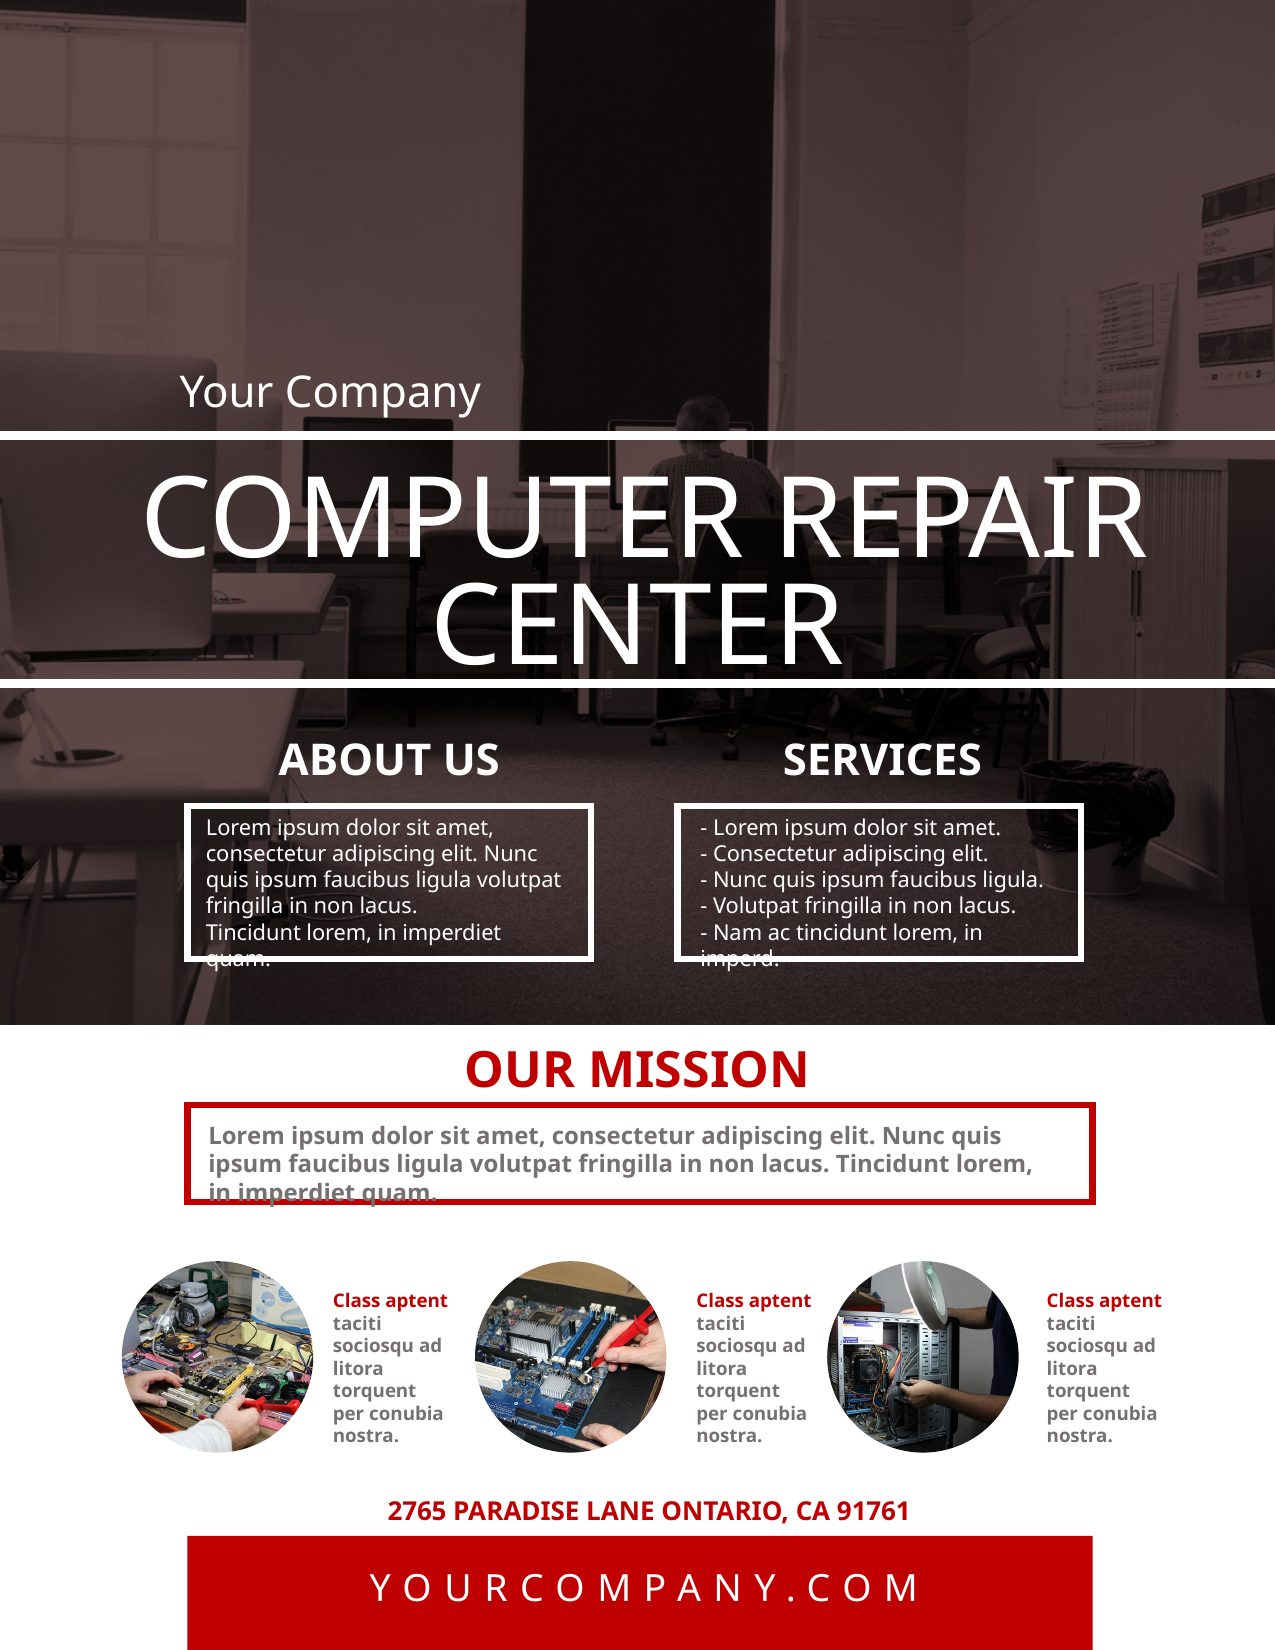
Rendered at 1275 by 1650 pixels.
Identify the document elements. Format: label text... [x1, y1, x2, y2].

text_box Lorem ipsum dolor sit amet, consectetur adipiscing elit. Nunc quis ipsum faucibus ligula volutpat fringilla in non lacus. Tincidunt lorem, in imperdiet quam. [193, 1112, 1074, 1214]
picture [0, 436, 1275, 683]
text_box Class aptent taciti sociosqu ad litora torquent per conubia nostra. [318, 1281, 464, 1454]
text_box [120, 1260, 315, 1454]
text_box Class aptent taciti sociosqu ad litora torquent per conubia nostra. [1031, 1281, 1178, 1454]
picture [0, 0, 1275, 435]
text_box [186, 1535, 1094, 1650]
text_box [186, 1104, 1094, 1203]
picture [0, 684, 1275, 1025]
text_box YOURCOMPANY.COM [354, 1557, 934, 1617]
text_box Class aptent taciti sociosqu ad litora torquent per conubia nostra. [681, 1281, 828, 1454]
text_box [474, 1260, 668, 1454]
text_box 2765 PARADISE LANE ONTARIO, CA 91761 [372, 1487, 926, 1534]
text_box OUR MISSION [450, 1030, 825, 1106]
text_box [828, 1260, 1020, 1454]
